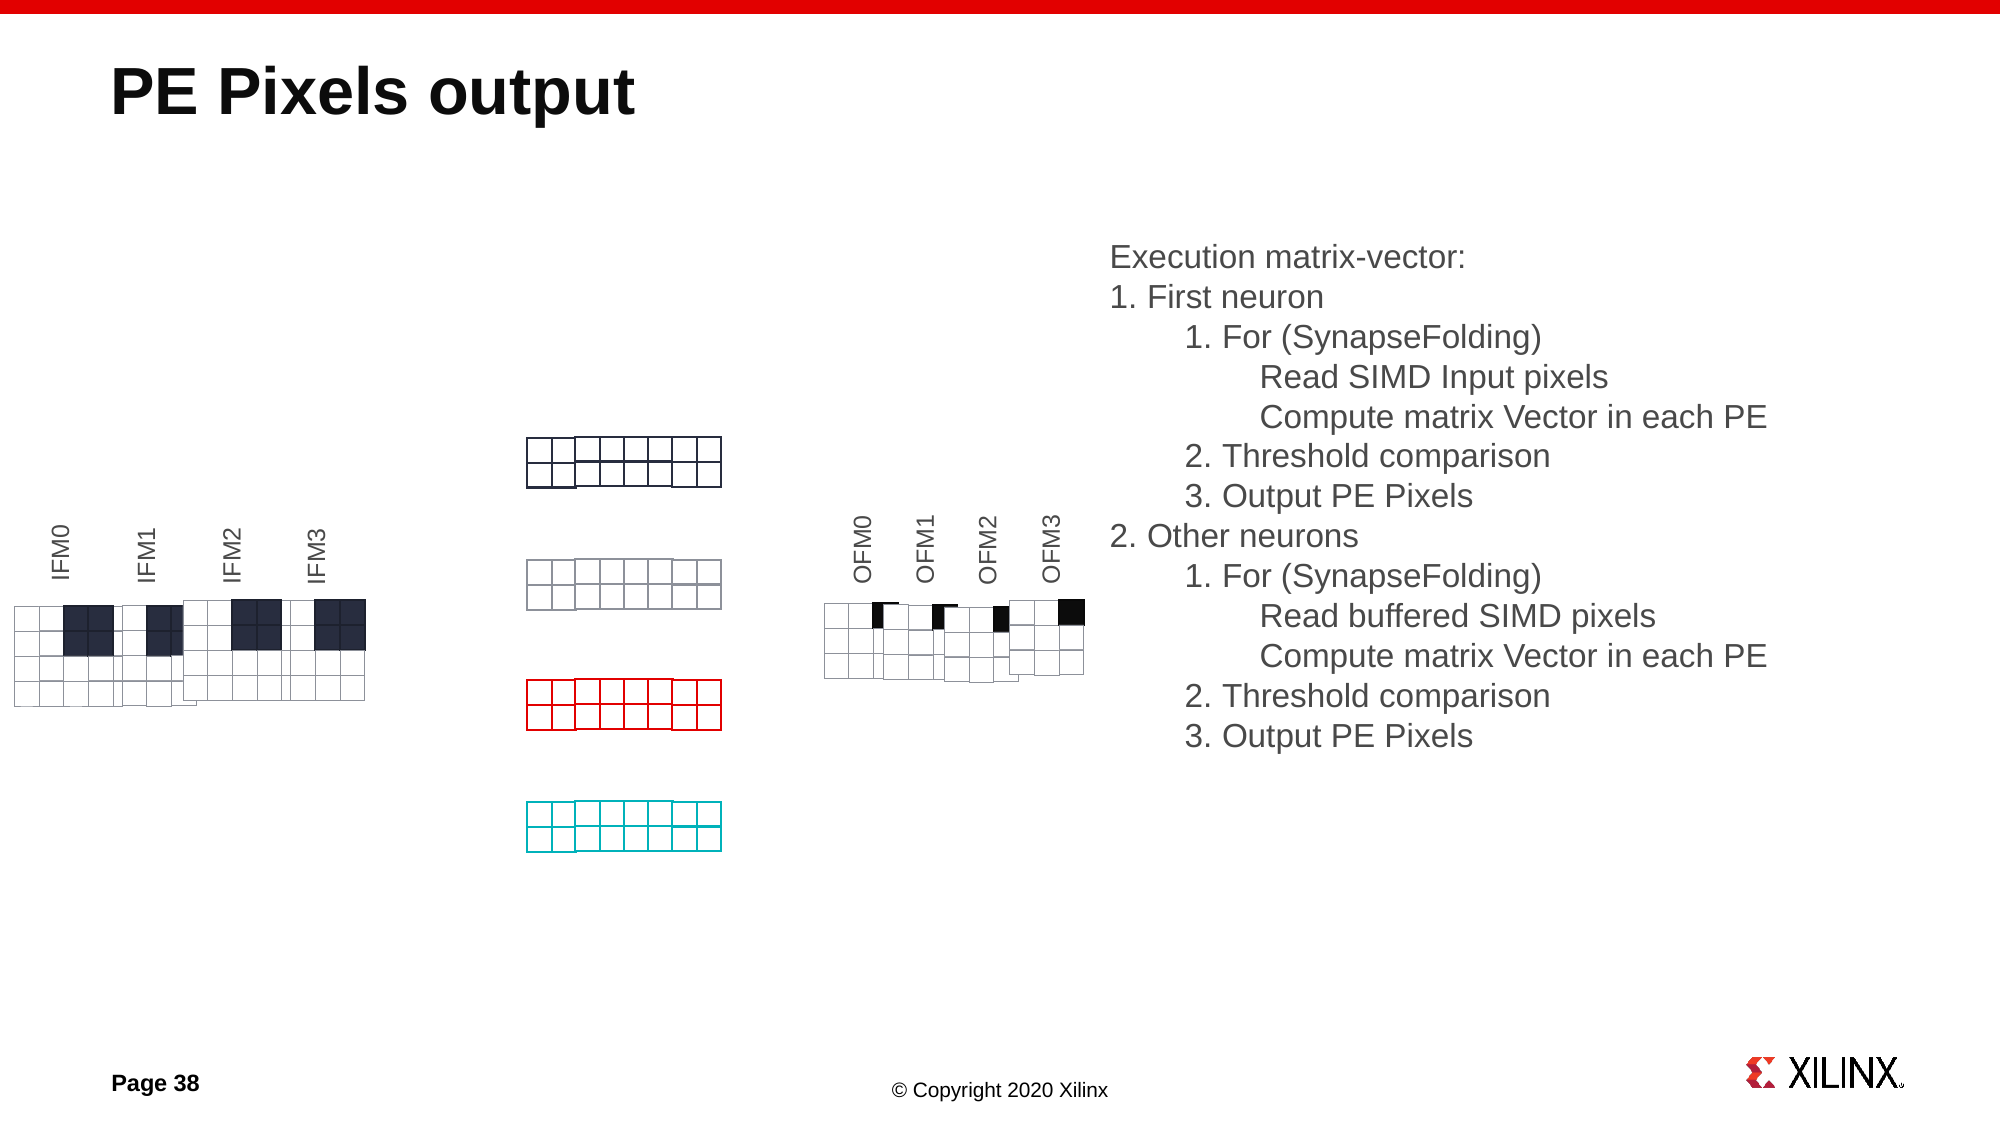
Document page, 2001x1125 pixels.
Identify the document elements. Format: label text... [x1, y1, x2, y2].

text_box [672, 559, 722, 610]
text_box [623, 558, 674, 609]
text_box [575, 436, 623, 487]
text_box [672, 437, 722, 488]
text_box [623, 800, 674, 851]
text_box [623, 679, 672, 730]
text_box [527, 680, 577, 731]
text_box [575, 558, 623, 609]
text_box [1009, 599, 1084, 675]
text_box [575, 679, 623, 730]
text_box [14, 605, 113, 706]
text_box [527, 559, 577, 610]
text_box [883, 604, 958, 680]
text_box OFM1 [901, 499, 947, 585]
title PE Pixels output [95, 50, 1905, 210]
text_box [575, 800, 623, 851]
text_box IFM2 [208, 512, 254, 585]
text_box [113, 605, 196, 706]
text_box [672, 801, 722, 852]
text_box Execution matrix-vector: First neuron For (SynapseFolding) Read SIMD Input pixels Compute matrix Vector in each PE Threshold comparison Output PE Pixels Other neurons For (SynapseFolding) Read buffered SIMD pixels Compute matrix Vector in each PE Threshold comparison Output PE Pixels [1109, 227, 1789, 882]
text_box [527, 801, 577, 852]
picture [1745, 1056, 1905, 1089]
text_box OFM2 [964, 500, 1009, 586]
text_box IFM0 [36, 509, 82, 582]
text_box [672, 679, 722, 730]
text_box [623, 436, 674, 487]
slide_number Page 38 [96, 1043, 257, 1104]
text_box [527, 437, 577, 488]
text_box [944, 606, 1019, 682]
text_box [266, 599, 365, 701]
text_box IFM1 [122, 512, 168, 585]
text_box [823, 603, 898, 679]
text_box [182, 600, 282, 701]
text_box IFM3 [292, 512, 338, 585]
text_box OFM3 [1027, 499, 1073, 585]
text_box OFM0 [838, 500, 884, 585]
